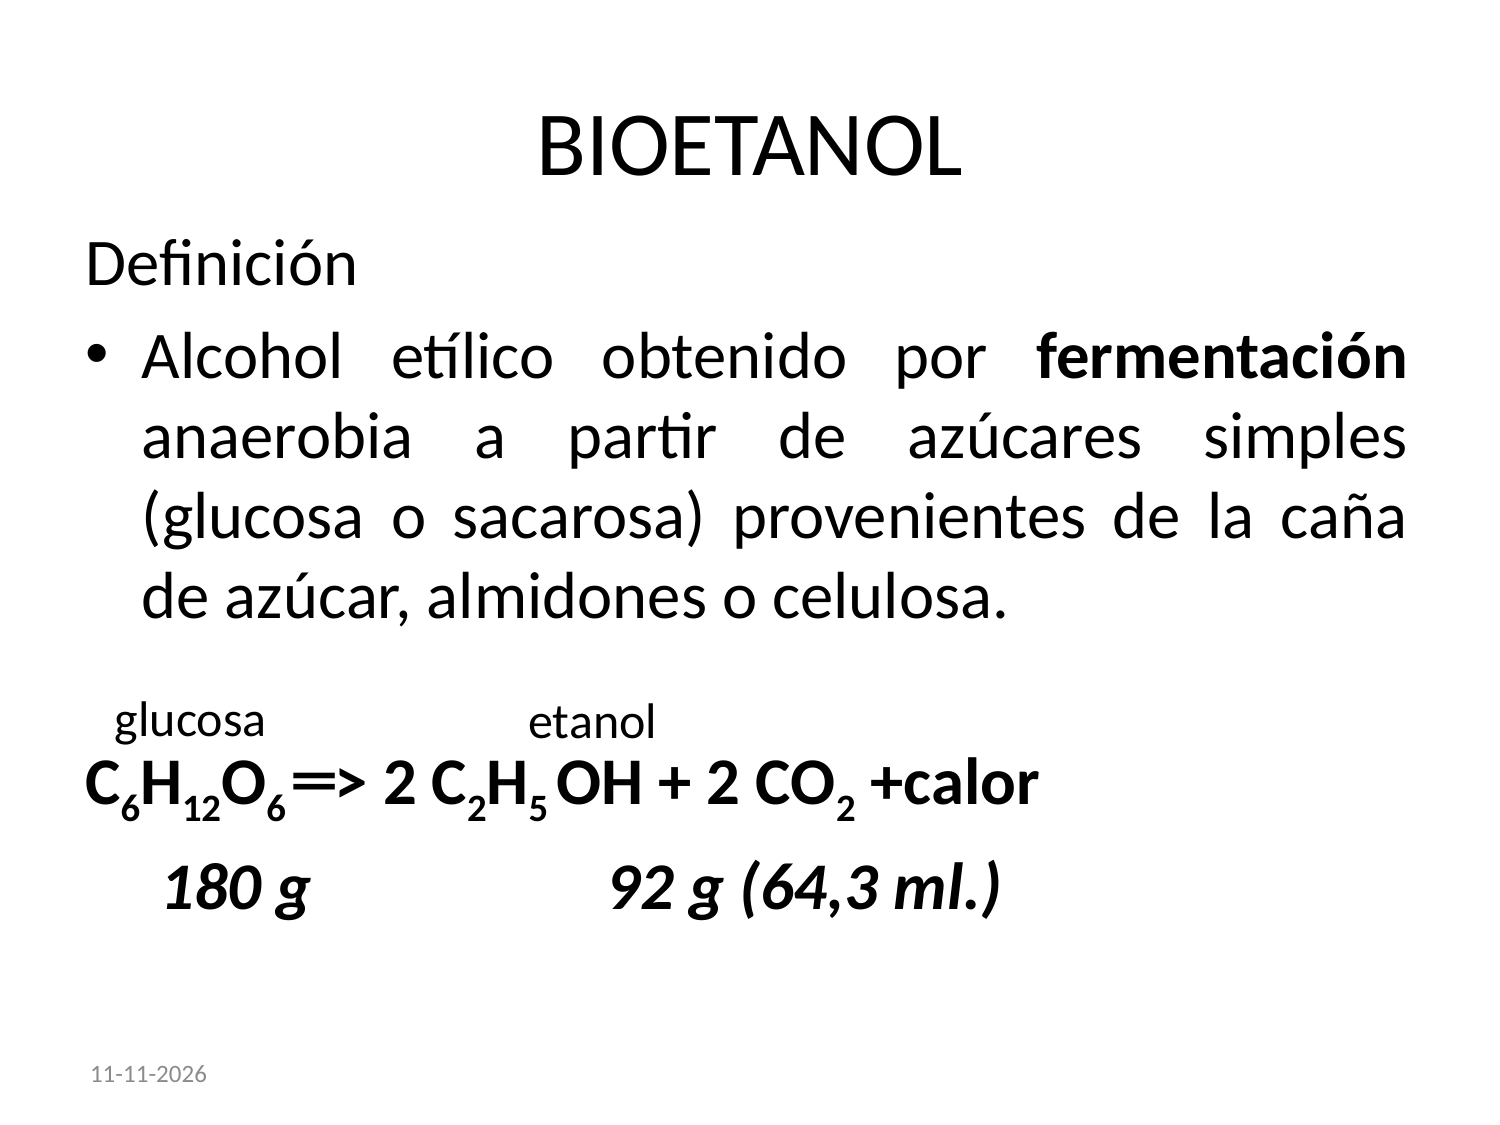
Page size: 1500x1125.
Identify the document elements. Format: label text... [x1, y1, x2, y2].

list Definición Alcohol etílico obtenido por fermentación anaerobia a partir de azúcares simples (glucosa o sacarosa) provenientes de la caña de azúcar, almidones o celulosa. C6H12O6 ═> 2 C2H5 OH + 2 CO2 +calor 180 g 92 g (64,3 ml.) [70, 210, 1424, 1000]
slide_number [75, 1042, 425, 1103]
text_box etanol [513, 680, 821, 756]
text_box glucosa [100, 678, 384, 754]
title BIOETANOL [75, 45, 1425, 233]
